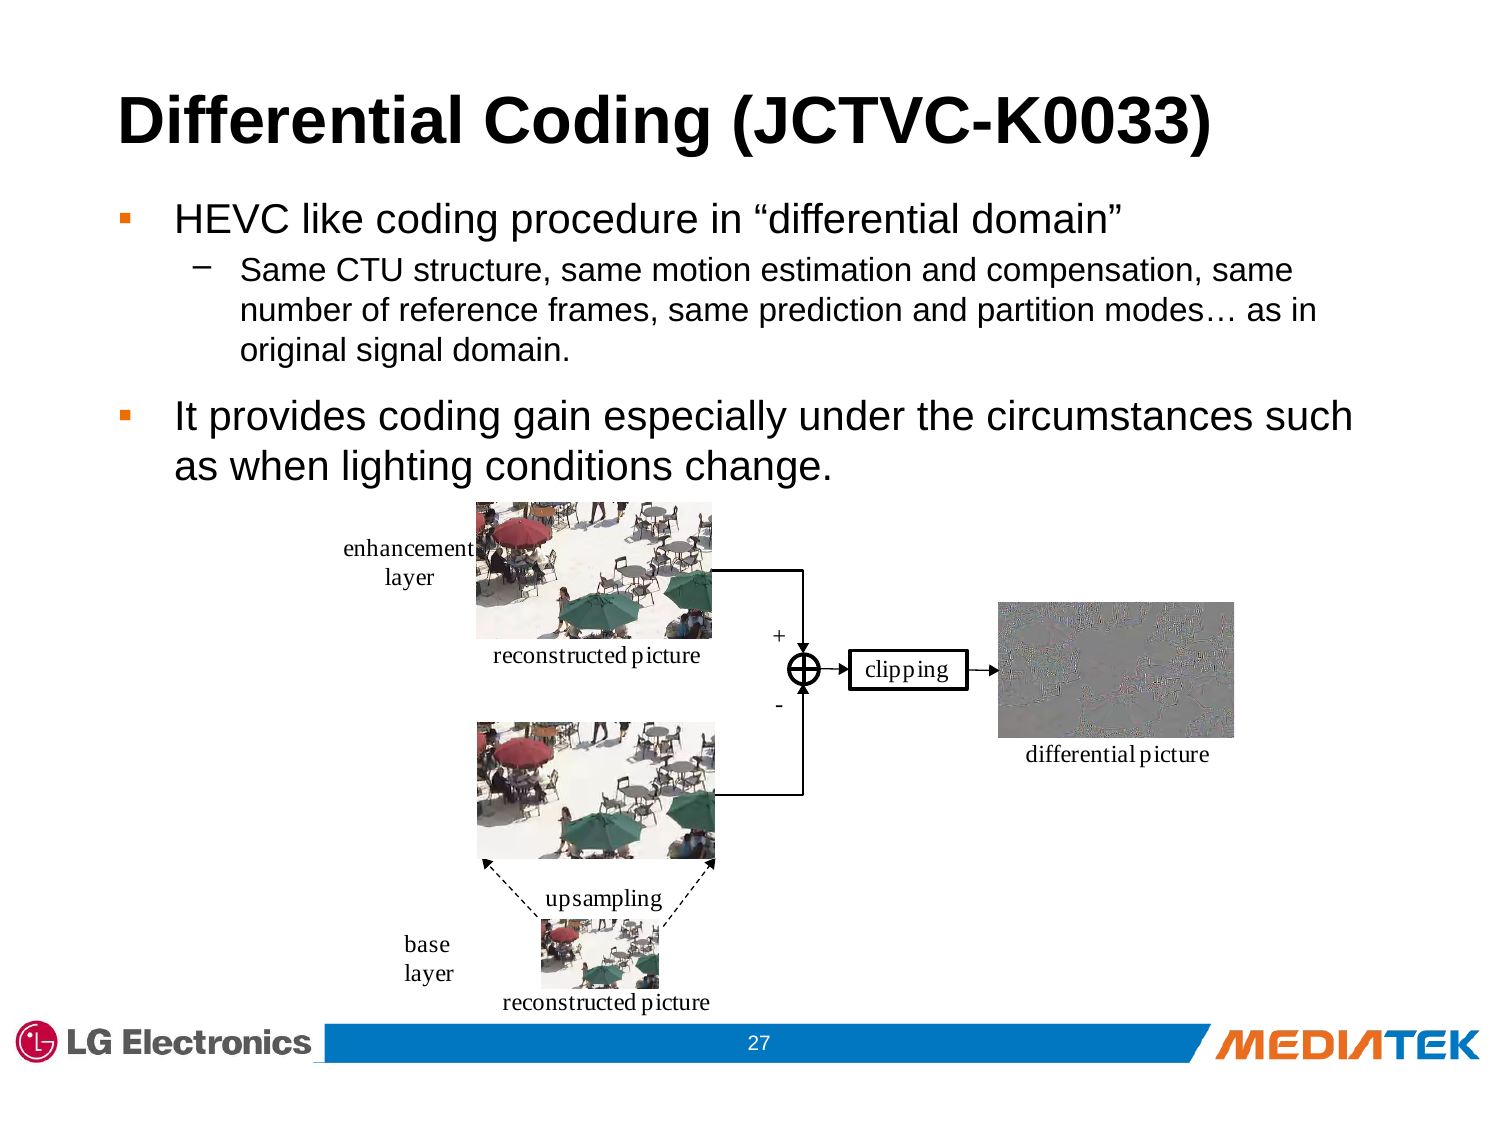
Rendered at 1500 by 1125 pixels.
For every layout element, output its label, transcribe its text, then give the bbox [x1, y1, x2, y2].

title Differential Coding (JCTVC-K0033) [101, 62, 1425, 172]
slide_number 26 [720, 1032, 798, 1090]
list HEVC like coding procedure in “differential domain” Same CTU structure, same motion estimation and compensation, same number of reference frames, same prediction and partition modes… as in original signal domain. It provides coding gain especially under the circumstances such as when lighting conditions change. [102, 184, 1425, 998]
picture [325, 500, 1480, 1063]
picture [13, 1008, 313, 1075]
